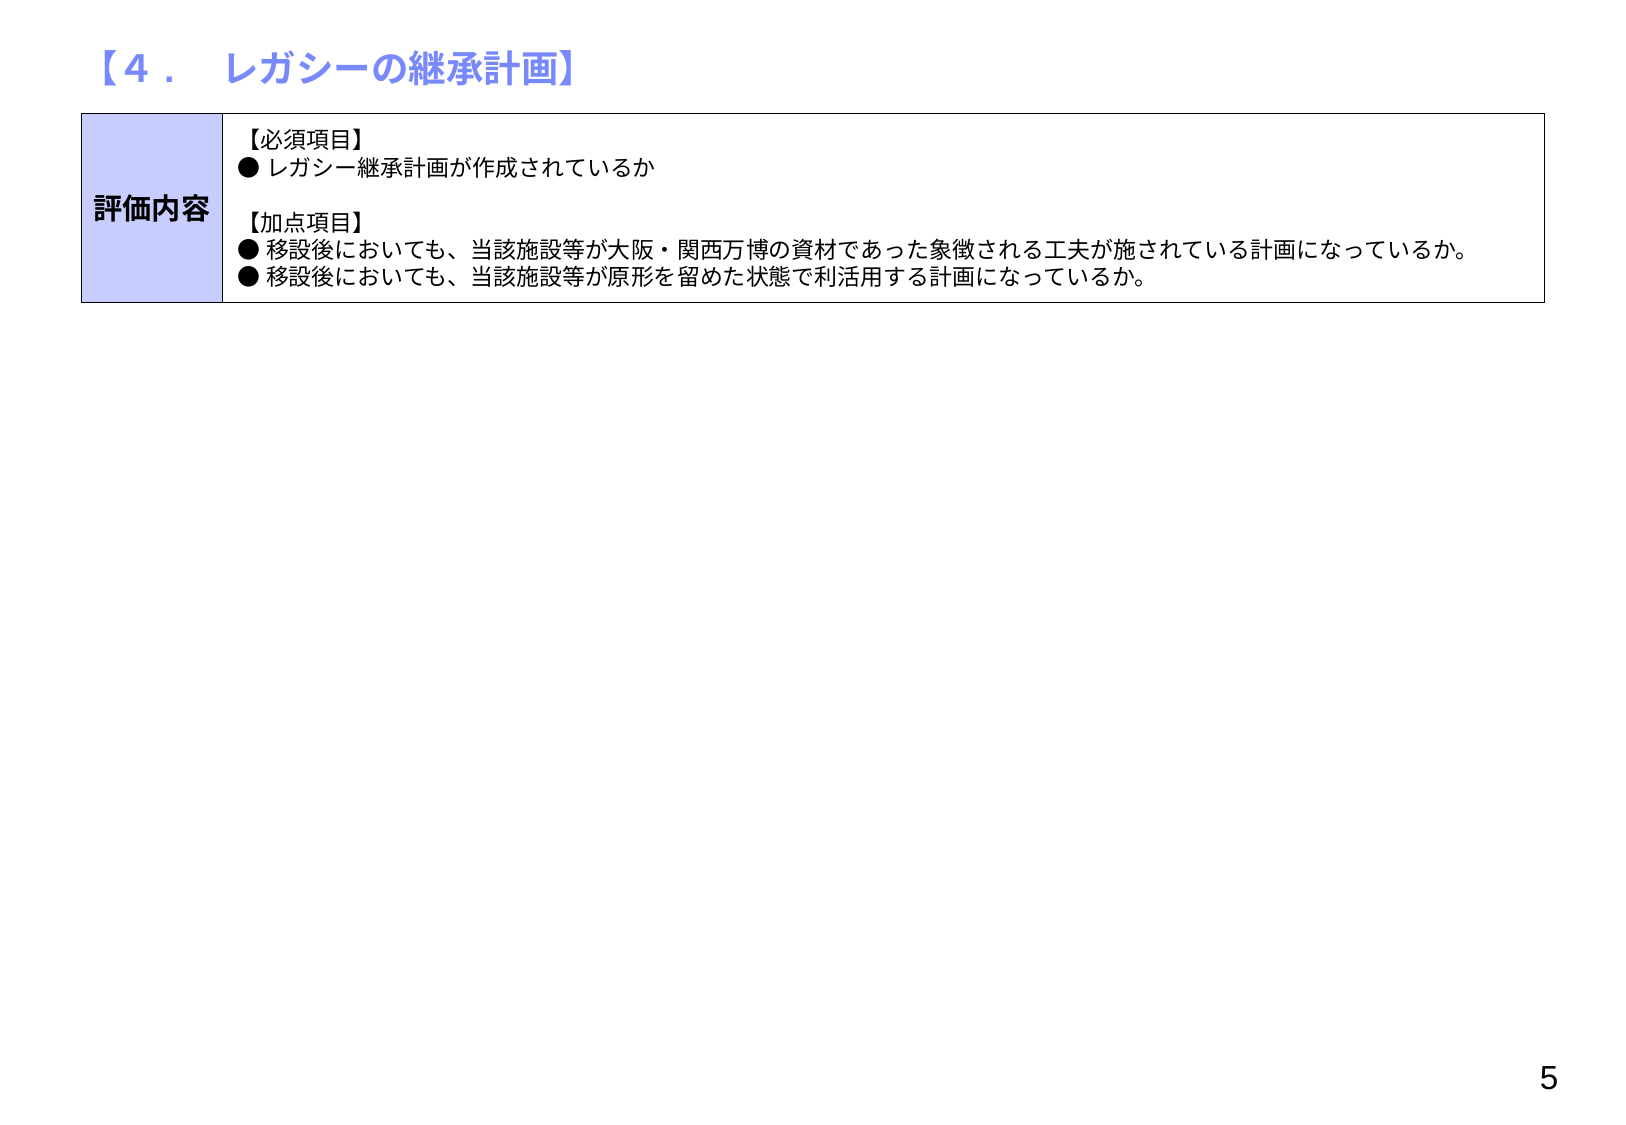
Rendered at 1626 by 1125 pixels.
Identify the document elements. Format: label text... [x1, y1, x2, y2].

slide_number 5 [1487, 1045, 1602, 1099]
title 【４. レガシーの継承計画】 [80, 26, 1543, 102]
text_box 評価内容 [81, 113, 222, 303]
text_box 【必須項目】 ●レガシー継承計画が作成されているか 【加点項目】 ●移設後においても、当該施設等が大阪・関西万博の資材であった象徴される工夫が施されている計画になっているか。 ●移設後においても、当該施設等が原形を留めた状態で利活用する計画になっているか。 [222, 113, 1545, 303]
